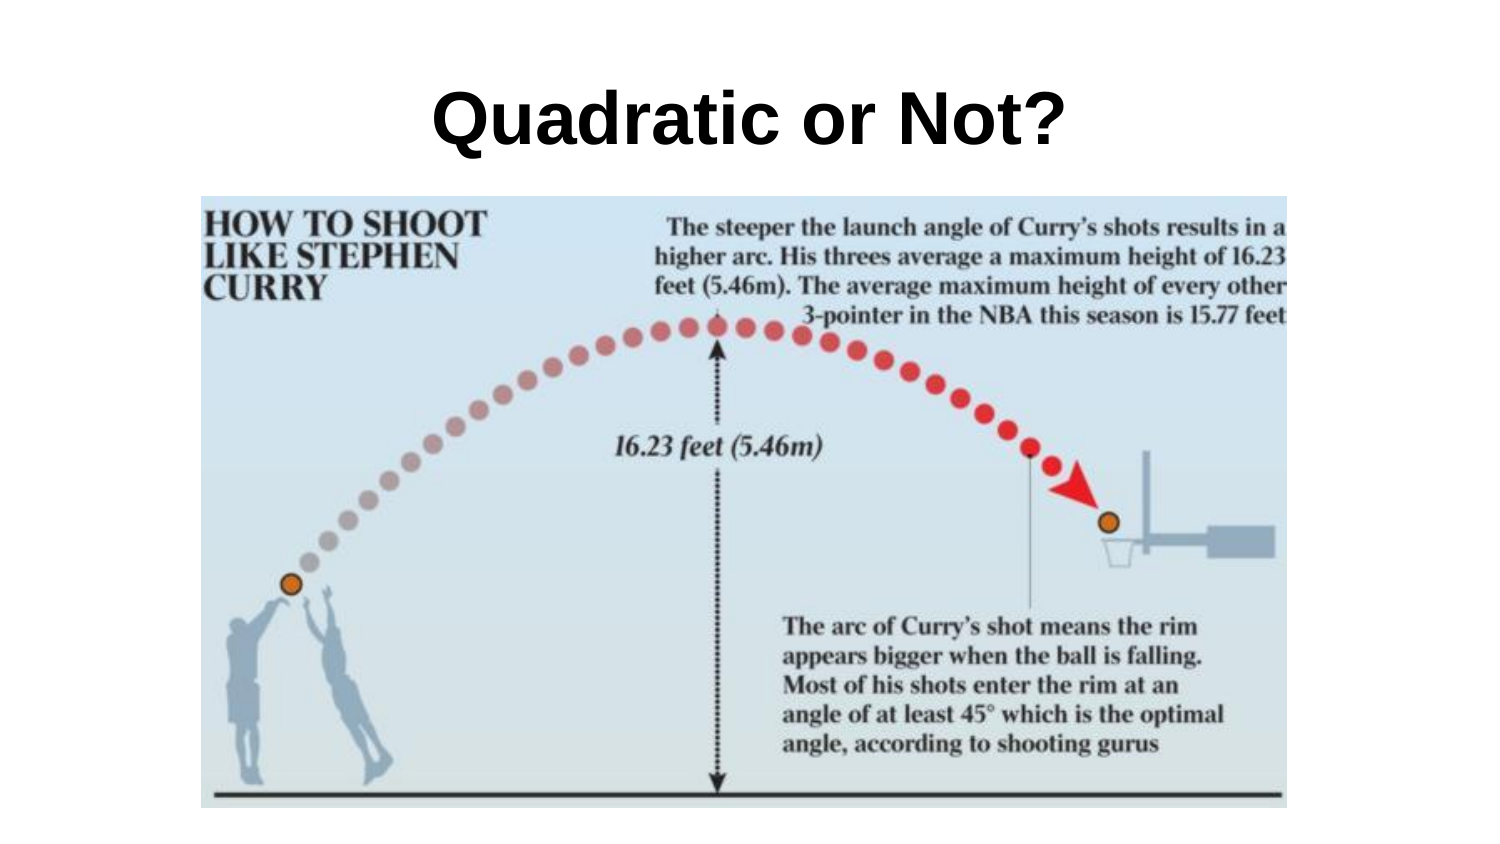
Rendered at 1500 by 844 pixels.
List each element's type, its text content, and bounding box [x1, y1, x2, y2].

picture [200, 196, 1287, 809]
title Quadratic or Not? [75, 33, 1425, 175]
